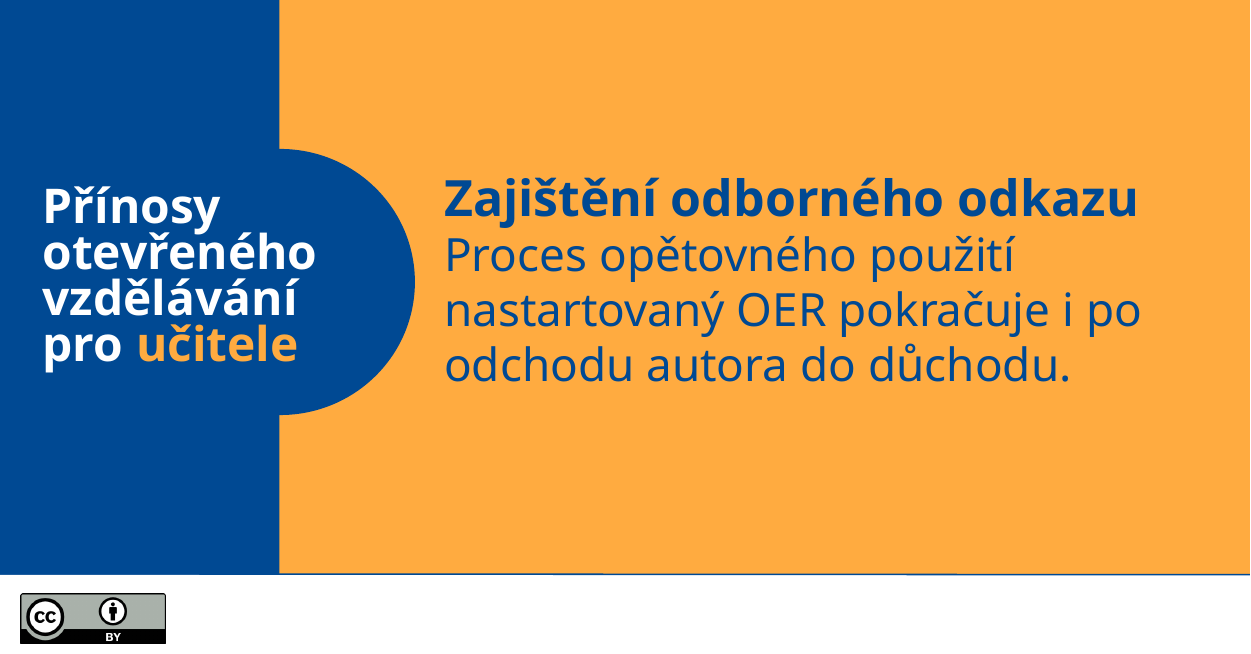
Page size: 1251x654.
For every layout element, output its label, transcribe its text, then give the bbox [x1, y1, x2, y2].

text_box [0, 0, 280, 573]
text_box [0, 582, 1250, 654]
text_box [206, 148, 355, 171]
picture [20, 592, 166, 645]
text_box [196, 386, 365, 416]
text_box Zajištění odborného odkazu Proces opětovného použití nastartovaný OER pokračuje i po odchodu autora do důchodu. [429, 151, 1183, 406]
text_box [368, 181, 415, 383]
text_box Přínosy otevřeného vzdělávání pro učitele [27, 171, 368, 386]
